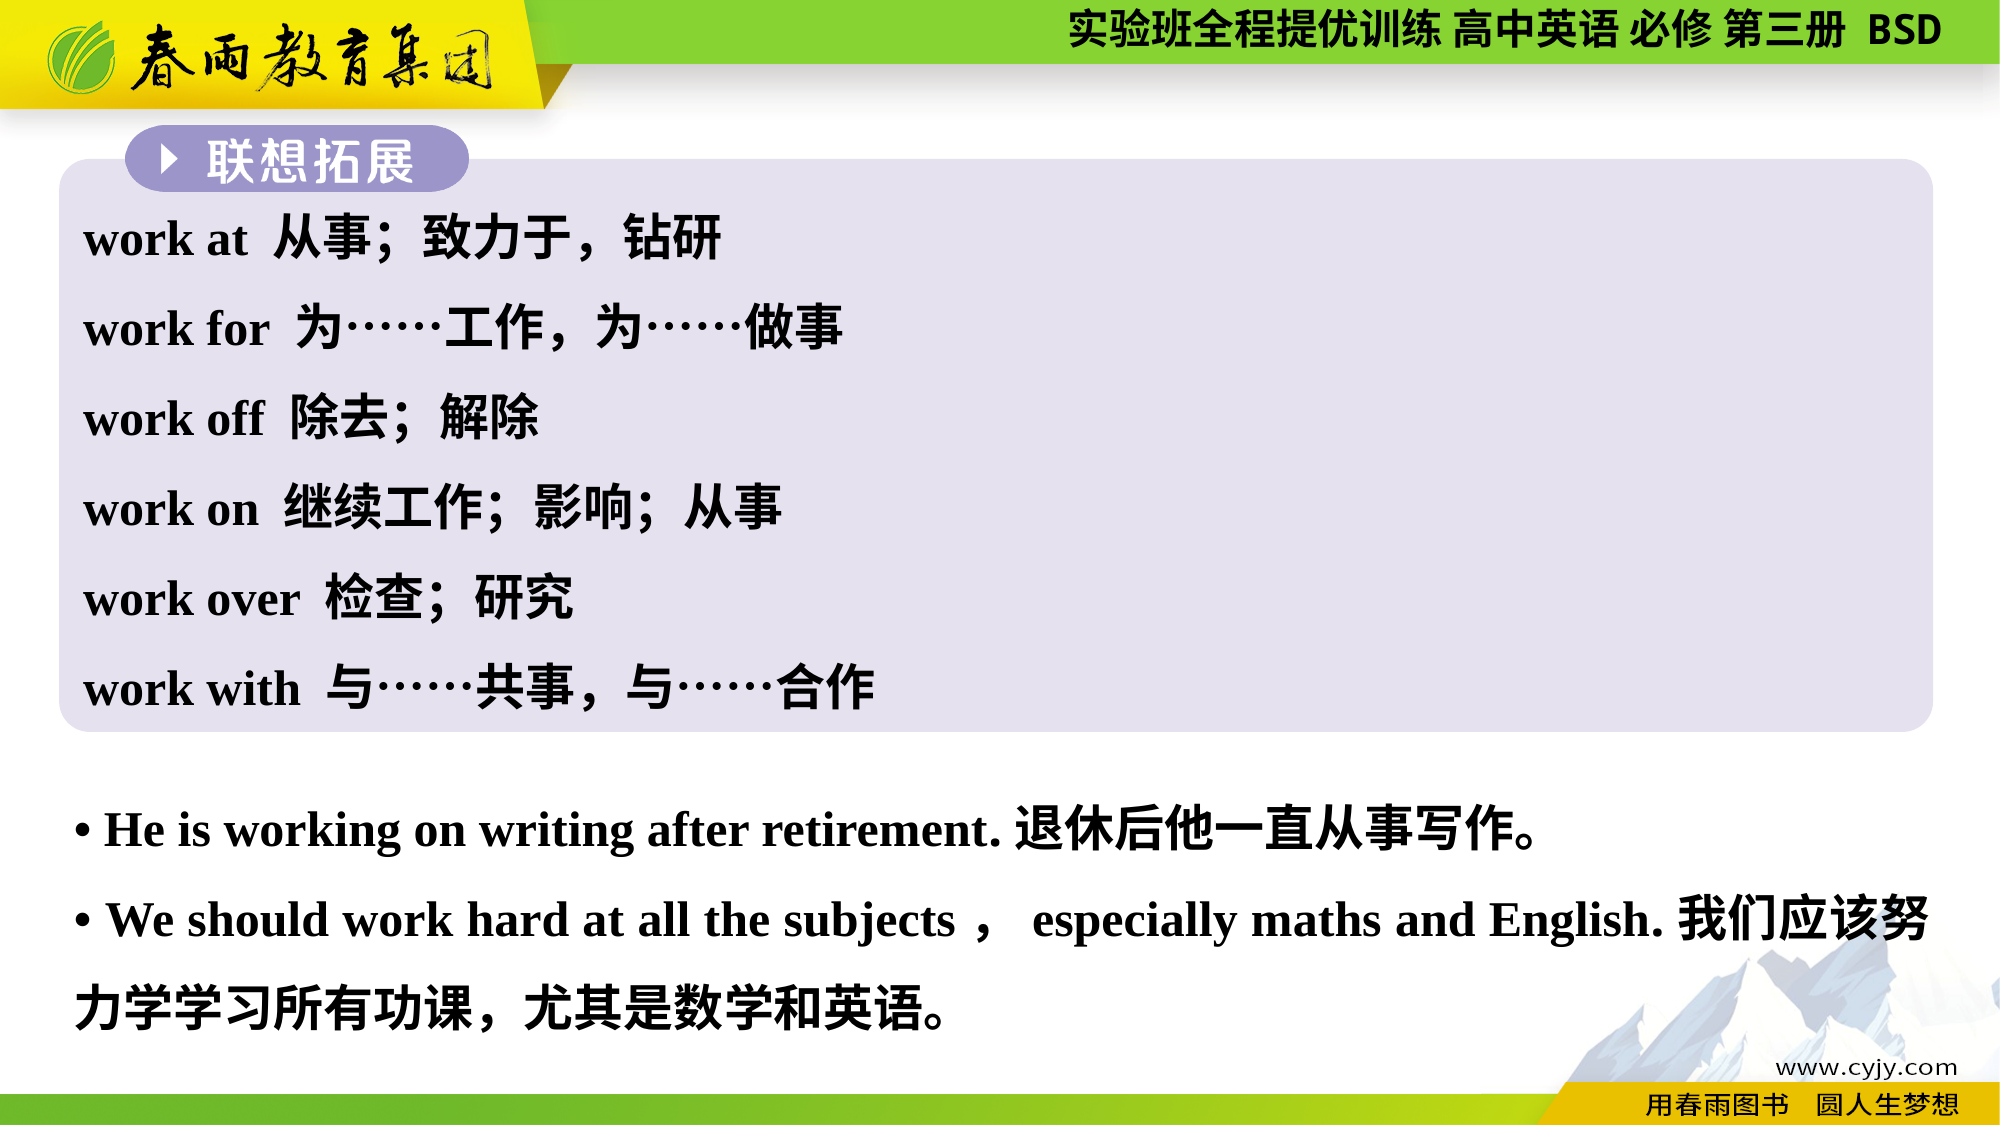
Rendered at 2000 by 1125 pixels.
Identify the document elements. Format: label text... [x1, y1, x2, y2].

picture [0, 0, 2000, 1125]
text_box work at 从事；致力于，钻研 work for 为……工作，为……做事 work off 除去；解除 work on 继续工作；影响；从事 work over 检查；研究 work with 与……共事，与……合作 [59, 158, 1934, 732]
text_box • He is working on writing after retirement.退休后他一直从事写作。 • We should work hard at all the subjects，especially maths and English.我们应该努力学学习所有功课，尤其是数学和英语。 [59, 758, 1945, 1044]
